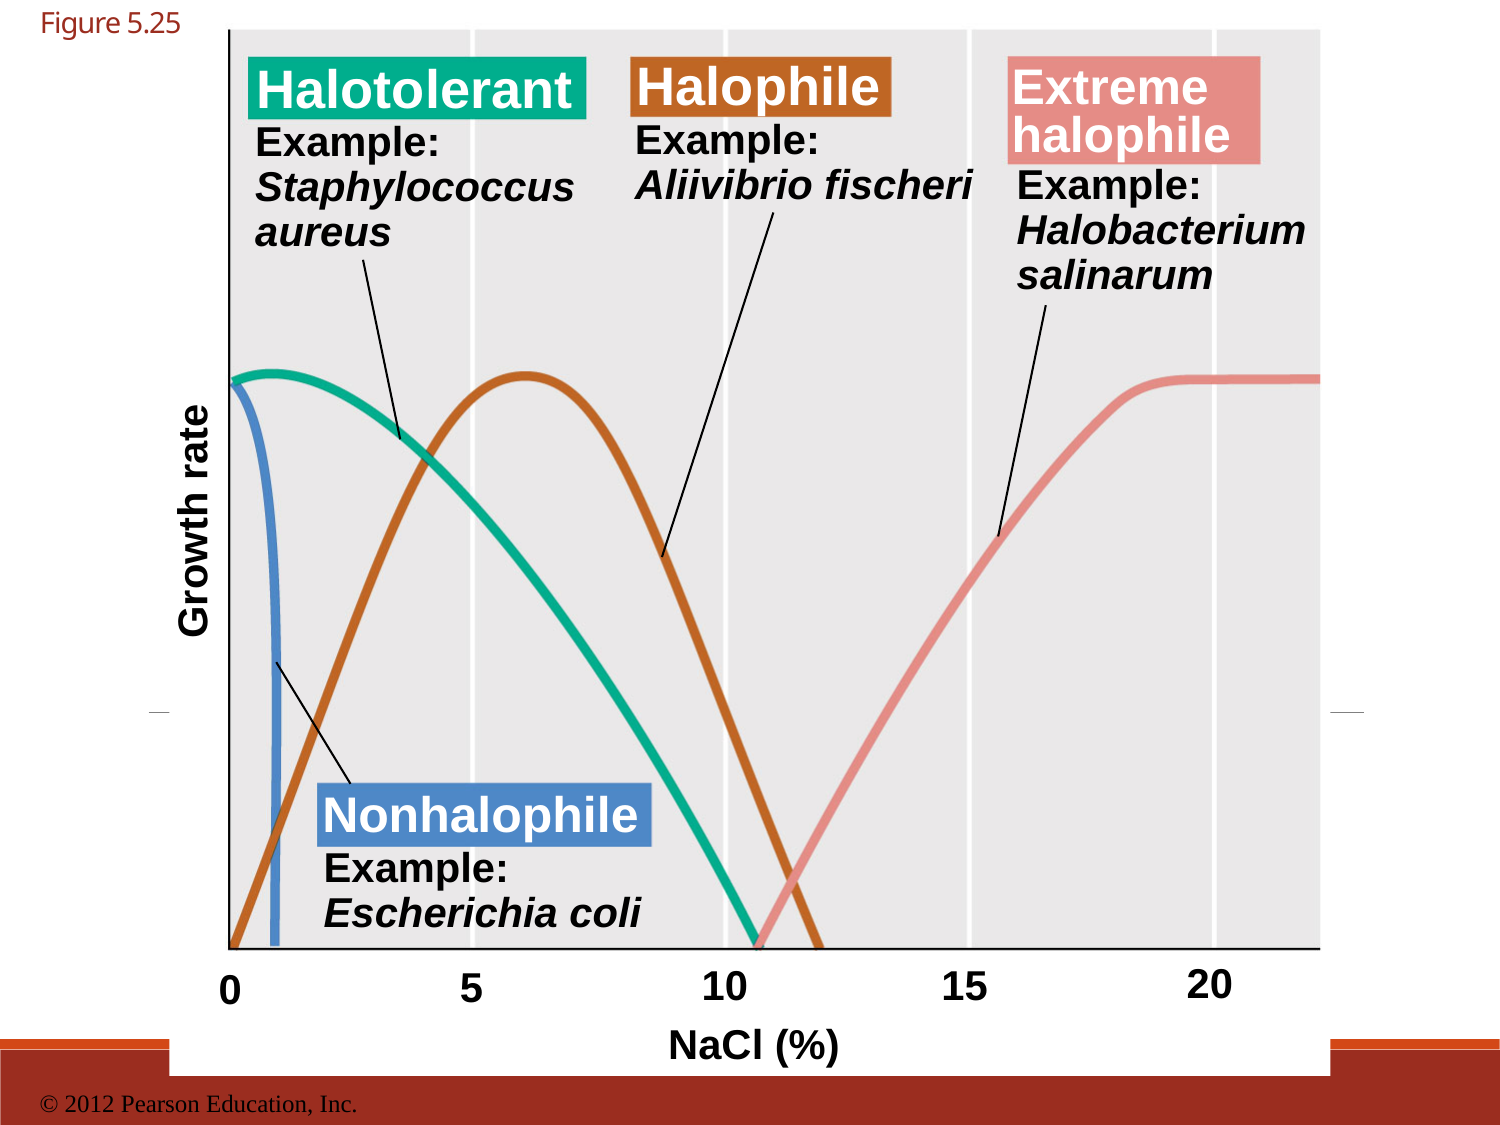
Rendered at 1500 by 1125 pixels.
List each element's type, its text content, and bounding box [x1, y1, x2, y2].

title Figure 5.25 [24, 0, 350, 50]
text_box © 2012 Pearson Education, Inc. [24, 1083, 400, 1121]
picture [168, 21, 1331, 1077]
